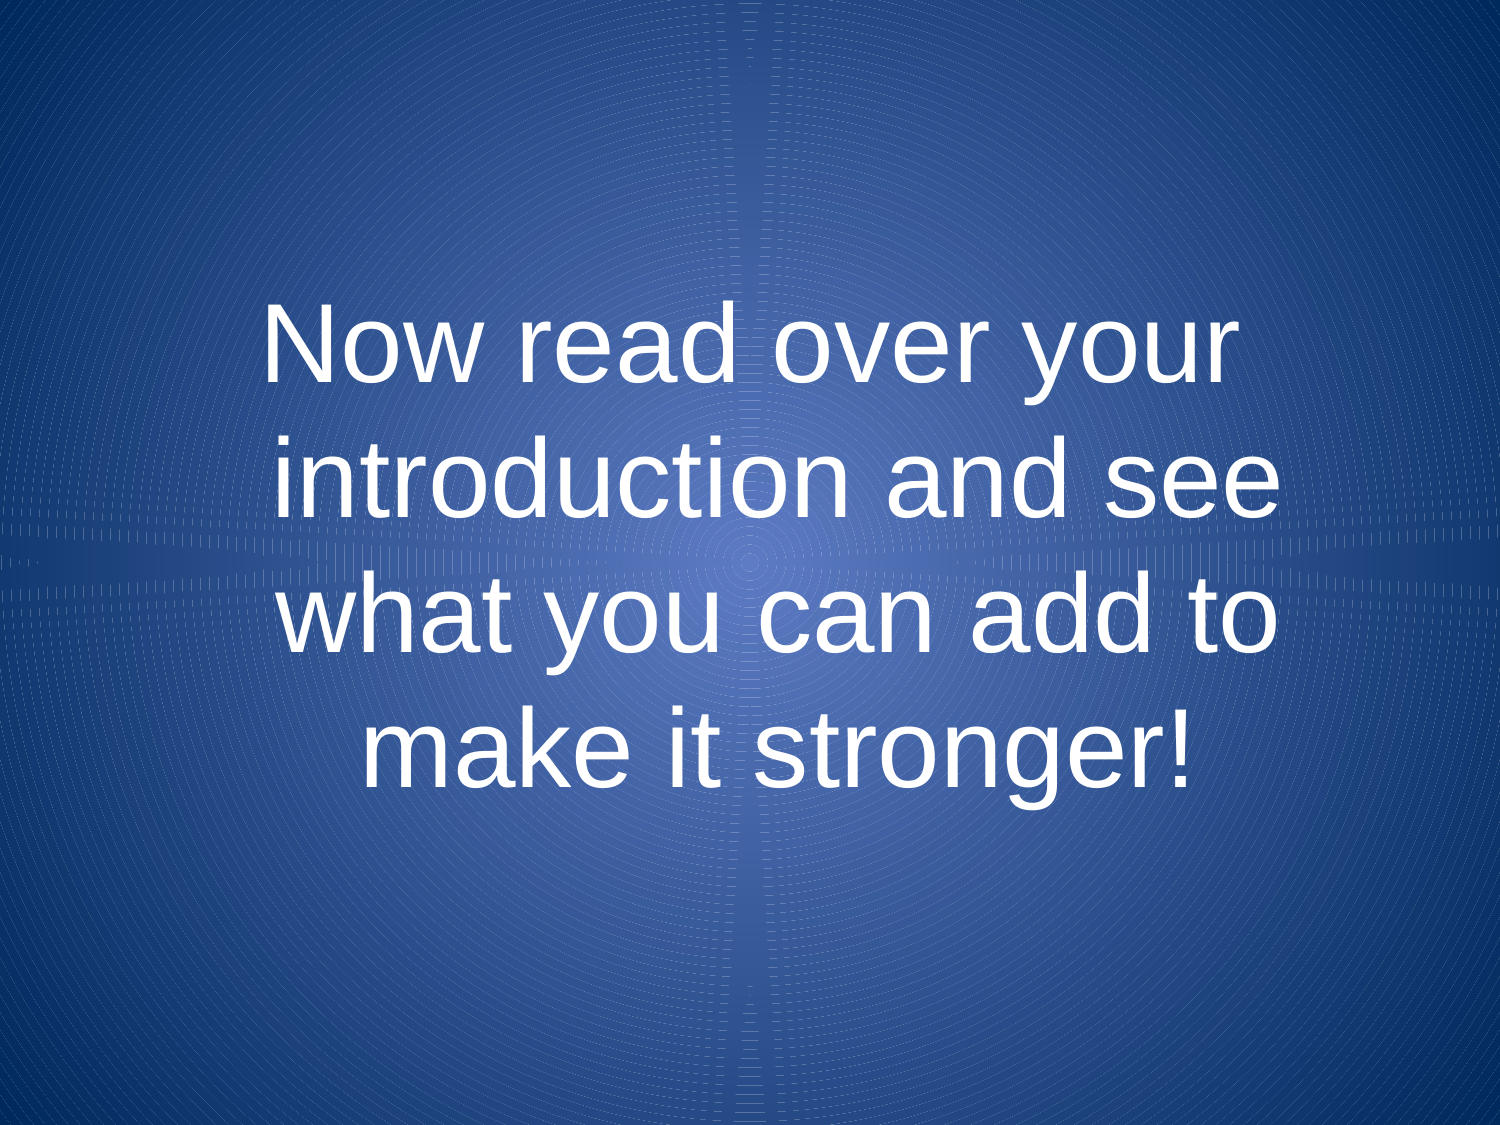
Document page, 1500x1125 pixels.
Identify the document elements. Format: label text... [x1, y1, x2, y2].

list Now read over your introduction and see what you can add to make it stronger! [75, 262, 1425, 1005]
